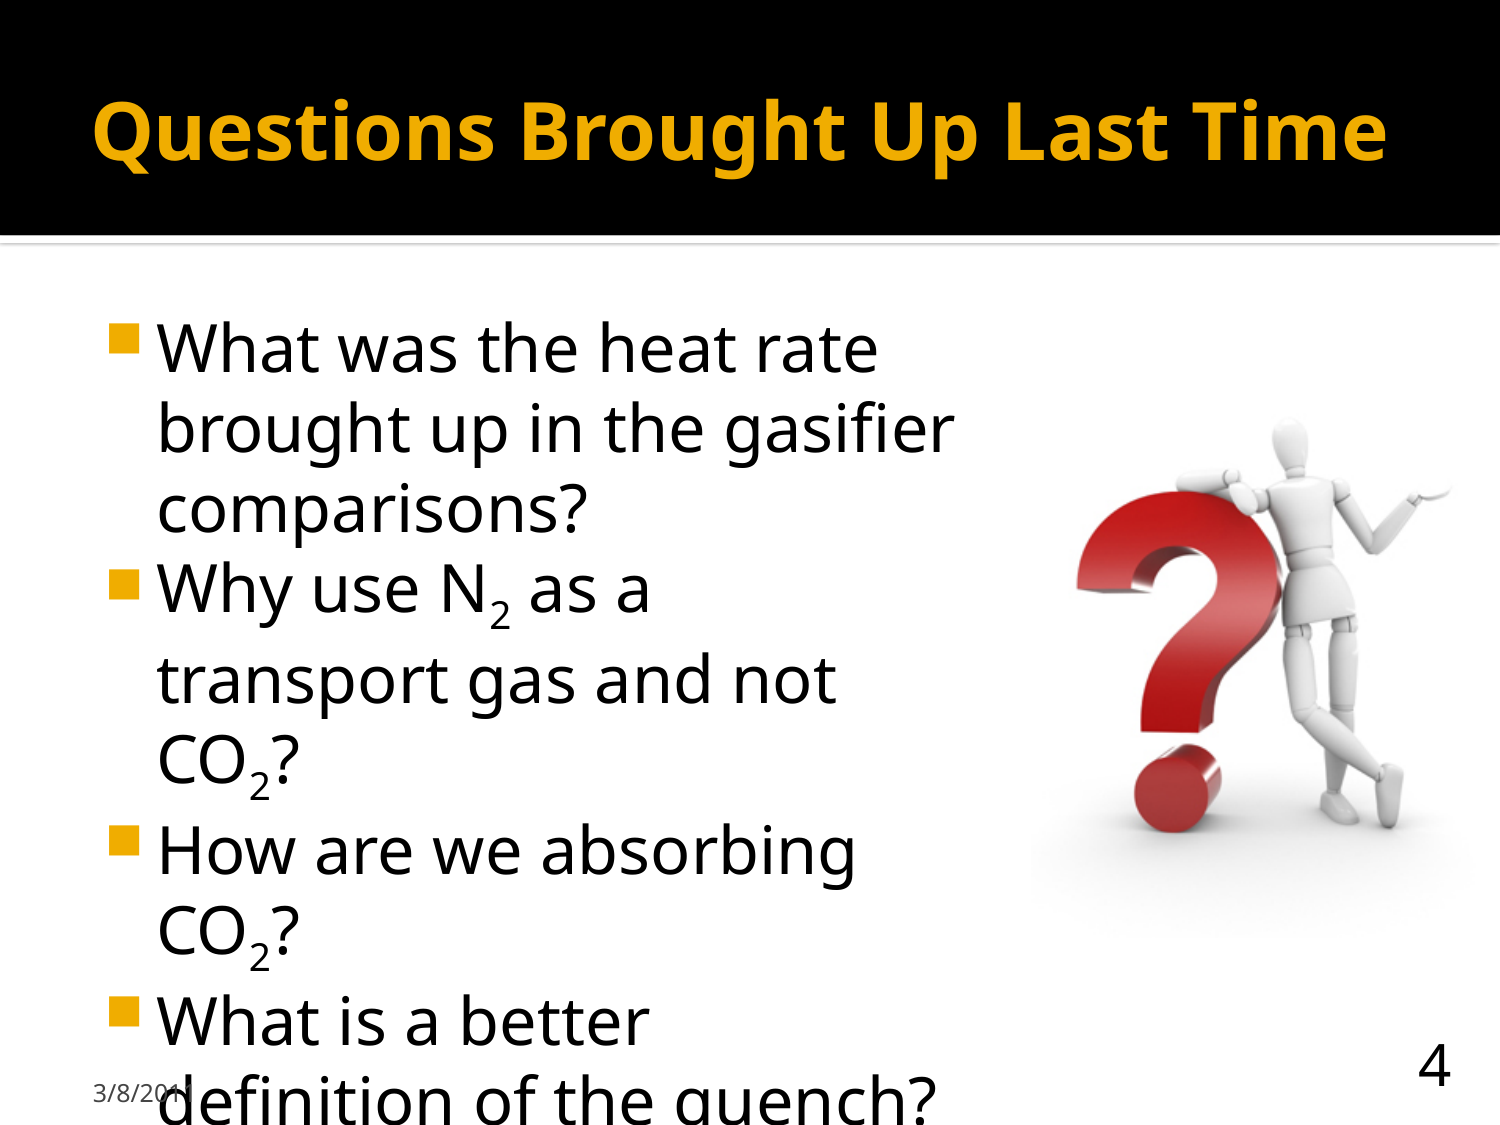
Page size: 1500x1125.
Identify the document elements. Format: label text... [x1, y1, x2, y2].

list What was the heat rate brought up in the gasifier comparisons? Why use N2 as a transport gas and not CO2? How are we absorbing CO2? What is a better definition of the quench? [75, 291, 975, 1050]
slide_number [75, 1062, 425, 1108]
title Questions Brought Up Last Time [75, 25, 1425, 231]
picture [1031, 312, 1500, 938]
slide_number 4 [1345, 1062, 1467, 1108]
